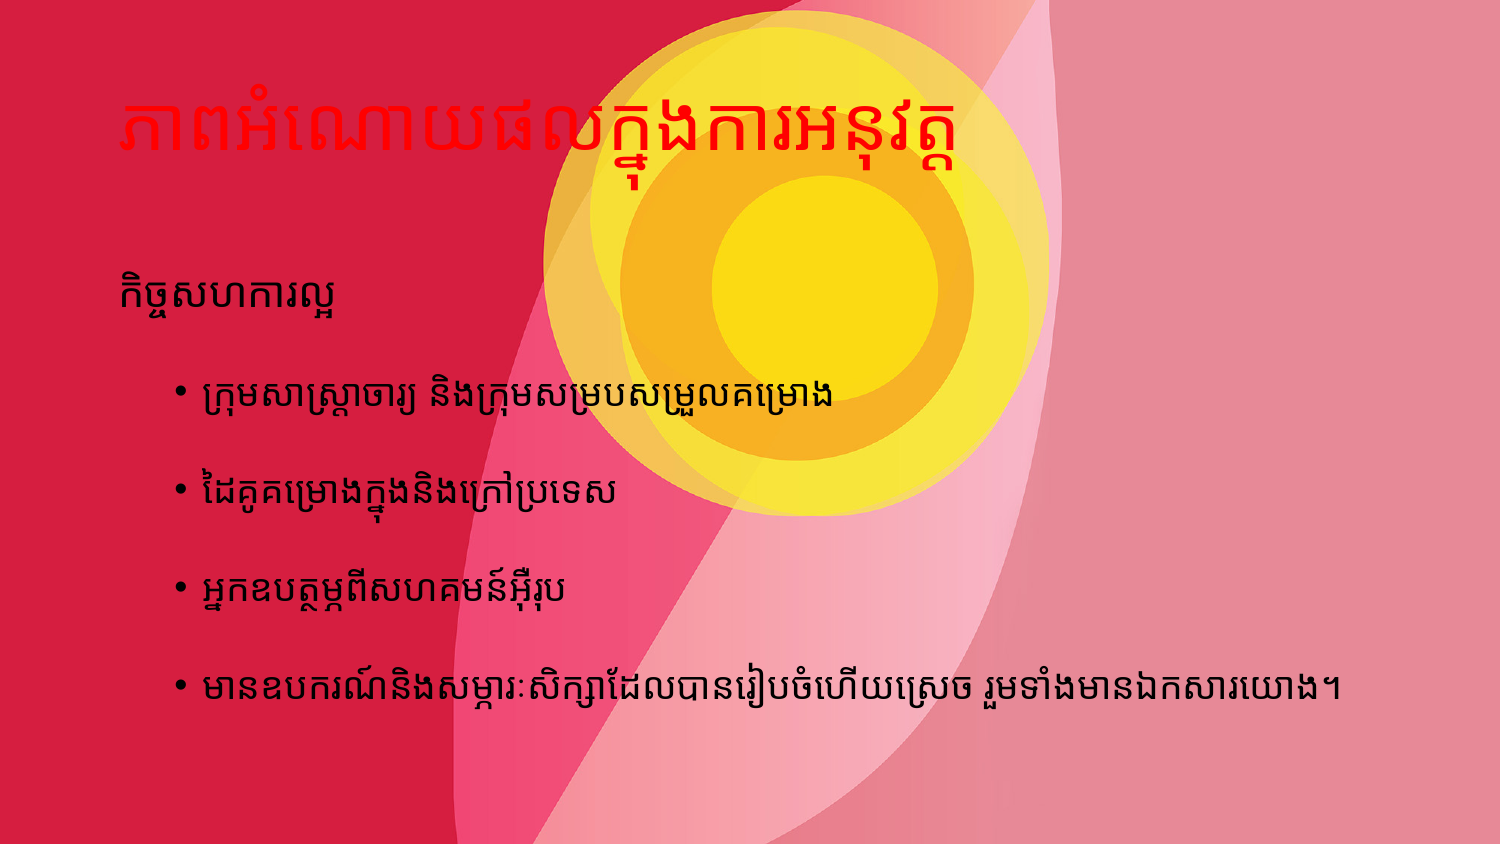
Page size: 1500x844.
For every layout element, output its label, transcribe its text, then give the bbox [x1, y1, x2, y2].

picture [0, 0, 1500, 844]
title ភាពអំណោយផលក្នុងការអនុវត្ត [103, 44, 1397, 207]
list កិច្ចសហការល្អ​ ក្រុមសាស្ត្រាចារ្យ និងក្រុមសម្របសម្រួលគម្រោង ដៃគូគម្រោងក្នុងនិងក្រៅប្រទេស អ្នកឧបត្ថម្ភពីសហគមន៍អ៊ឺរុប មានឧបករណ៍និងសម្ភារៈសិក្សាដែលបានរៀបចំហើយស្រេច រួមទាំងមានឯកសារយោង។ [103, 207, 1397, 828]
